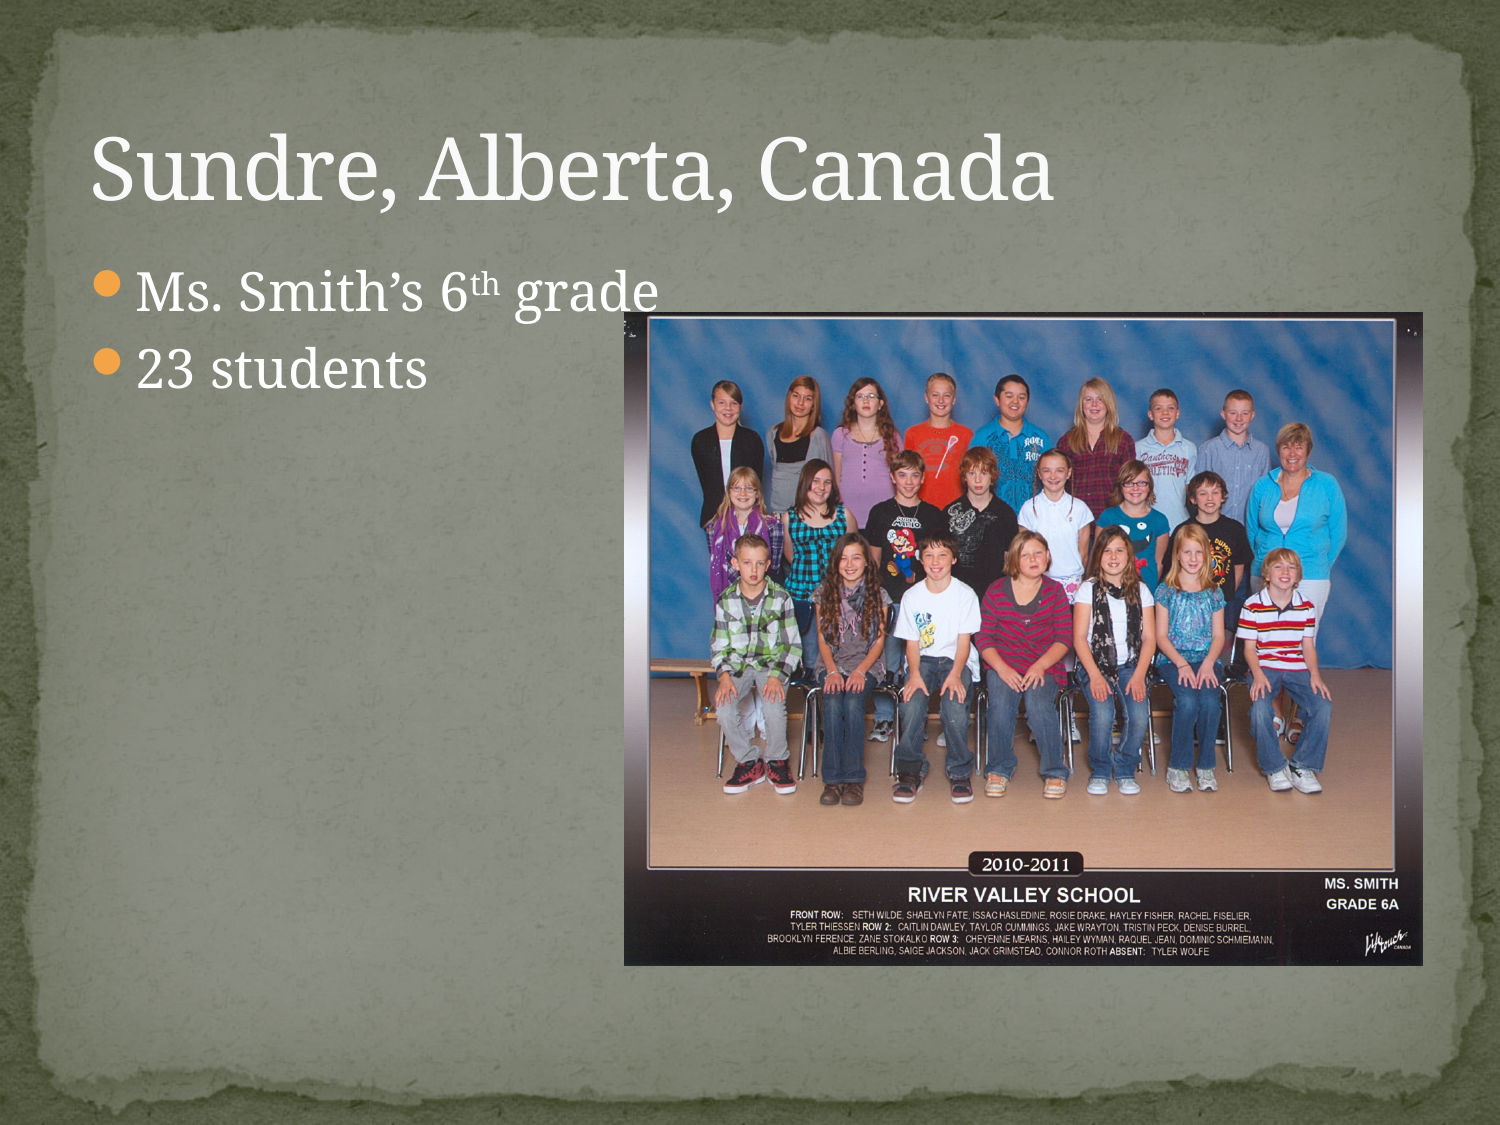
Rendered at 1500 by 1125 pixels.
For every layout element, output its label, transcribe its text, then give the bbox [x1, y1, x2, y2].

picture [624, 312, 1423, 966]
title Sundre, Alberta, Canada [74, 24, 1425, 225]
list Ms. Smith’s 6th grade 23 students [75, 249, 1425, 1000]
